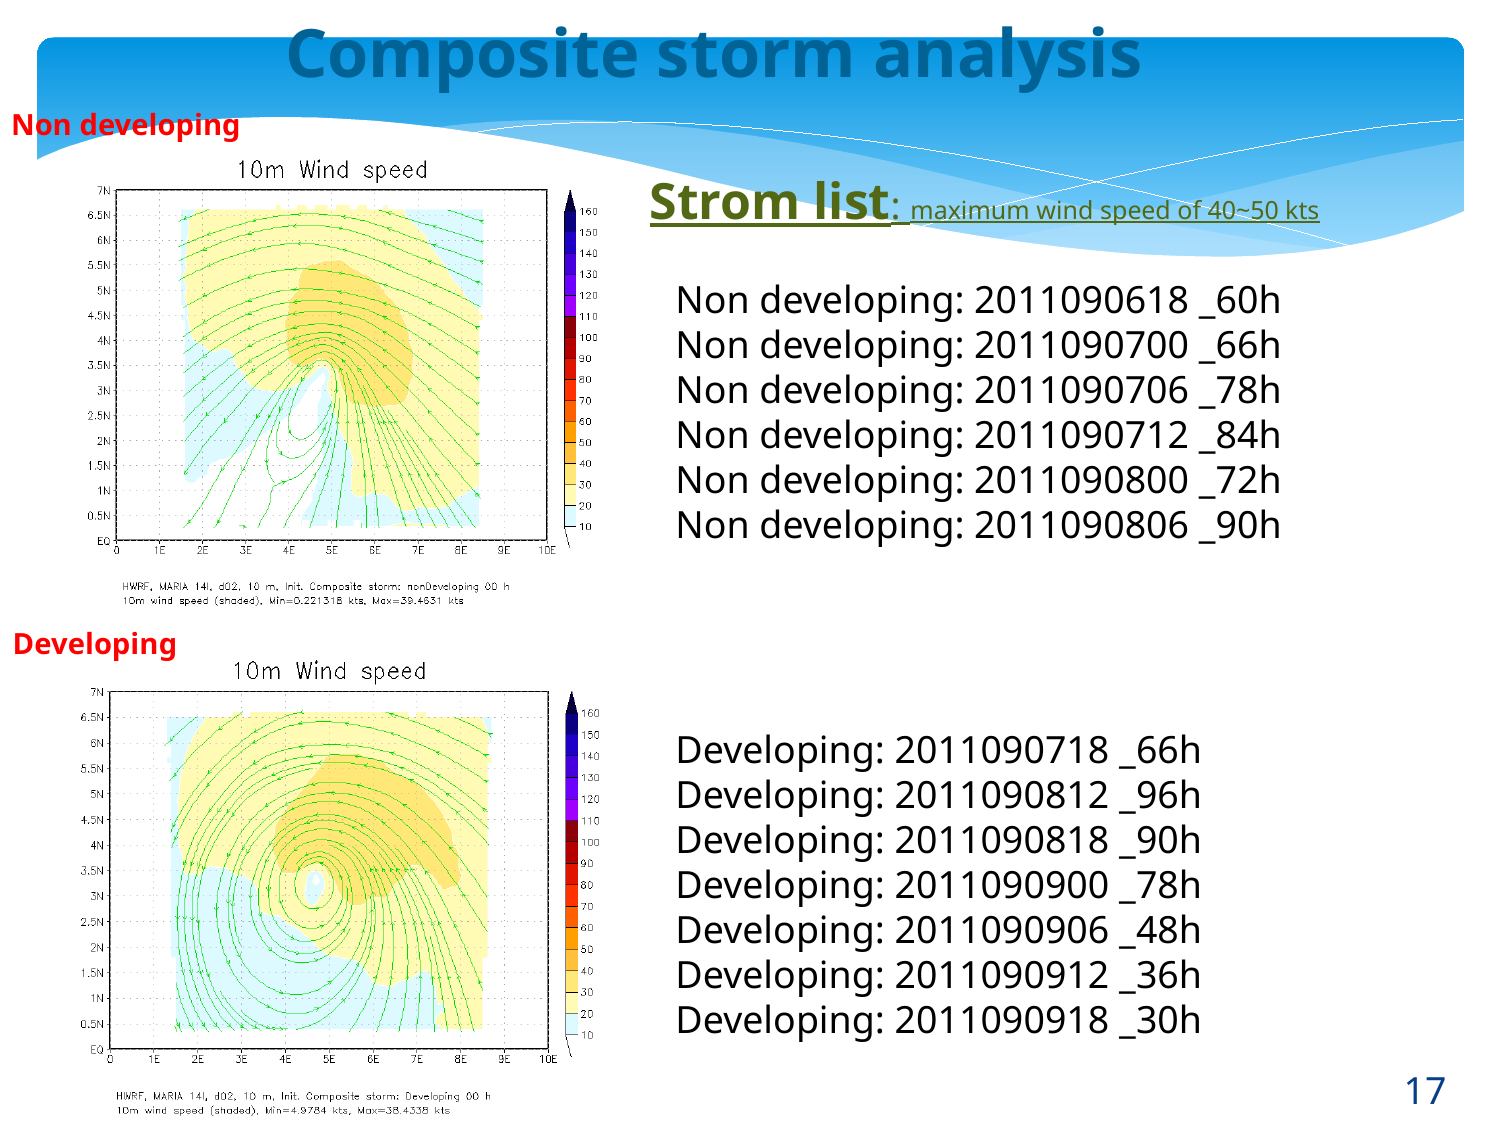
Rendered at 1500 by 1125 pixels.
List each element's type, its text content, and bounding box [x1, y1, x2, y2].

text_box Composite storm analysis [270, 3, 1158, 98]
picture [88, 159, 597, 607]
text_box Strom list: maximum wind speed of 40~50 kts [634, 161, 1335, 237]
slide_number 17 [1350, 1062, 1500, 1123]
picture [80, 659, 599, 1116]
text_box Developing [0, 618, 193, 668]
text_box Non developing [0, 98, 256, 149]
text_box Non developing: 2011090618 _60h Non developing: 2011090700 _66h Non developing: 2011090706 _78h Non developing: 2011090712 _84h Non developing: 2011090800 _72h Non developing: 2011090806 _90h Developing: 2011090718 _66h Developing: 2011090812 _96h Developing: 2011090818 _90h Developing: 2011090900 _78h Developing: 2011090906 _48h Developing: 2011090912 _36h Developing: 2011090918 _30h [660, 269, 1307, 1049]
